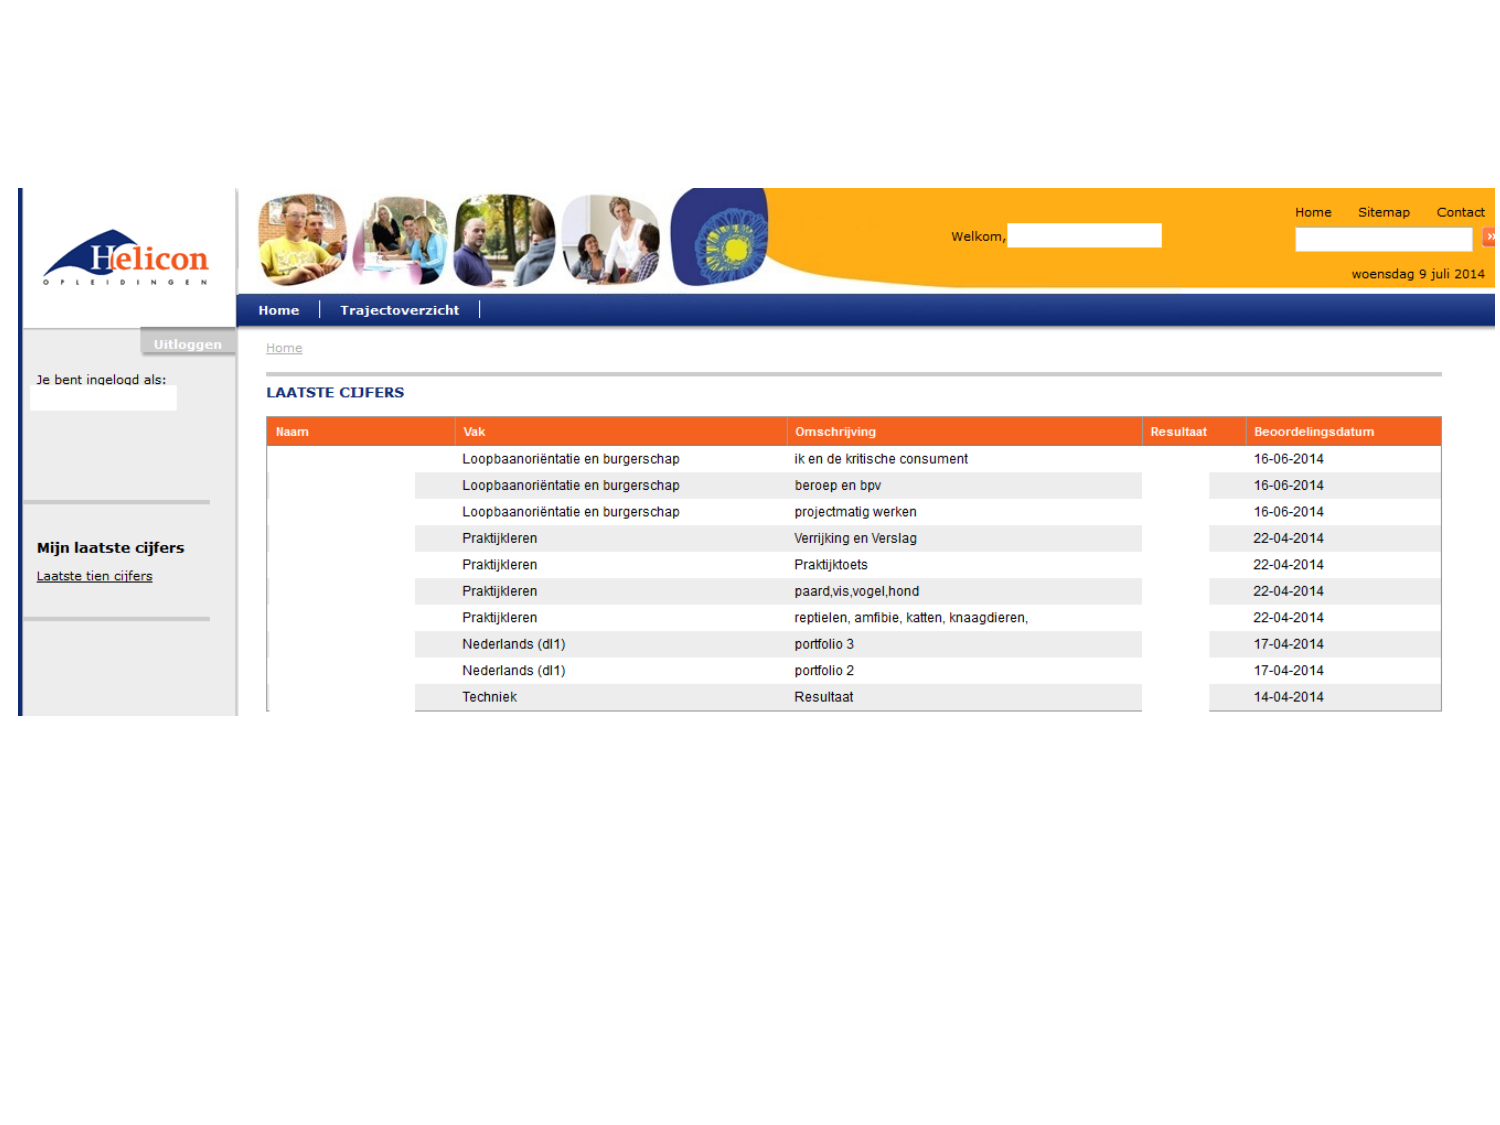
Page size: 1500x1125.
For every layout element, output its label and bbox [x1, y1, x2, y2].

picture [18, 188, 1495, 717]
